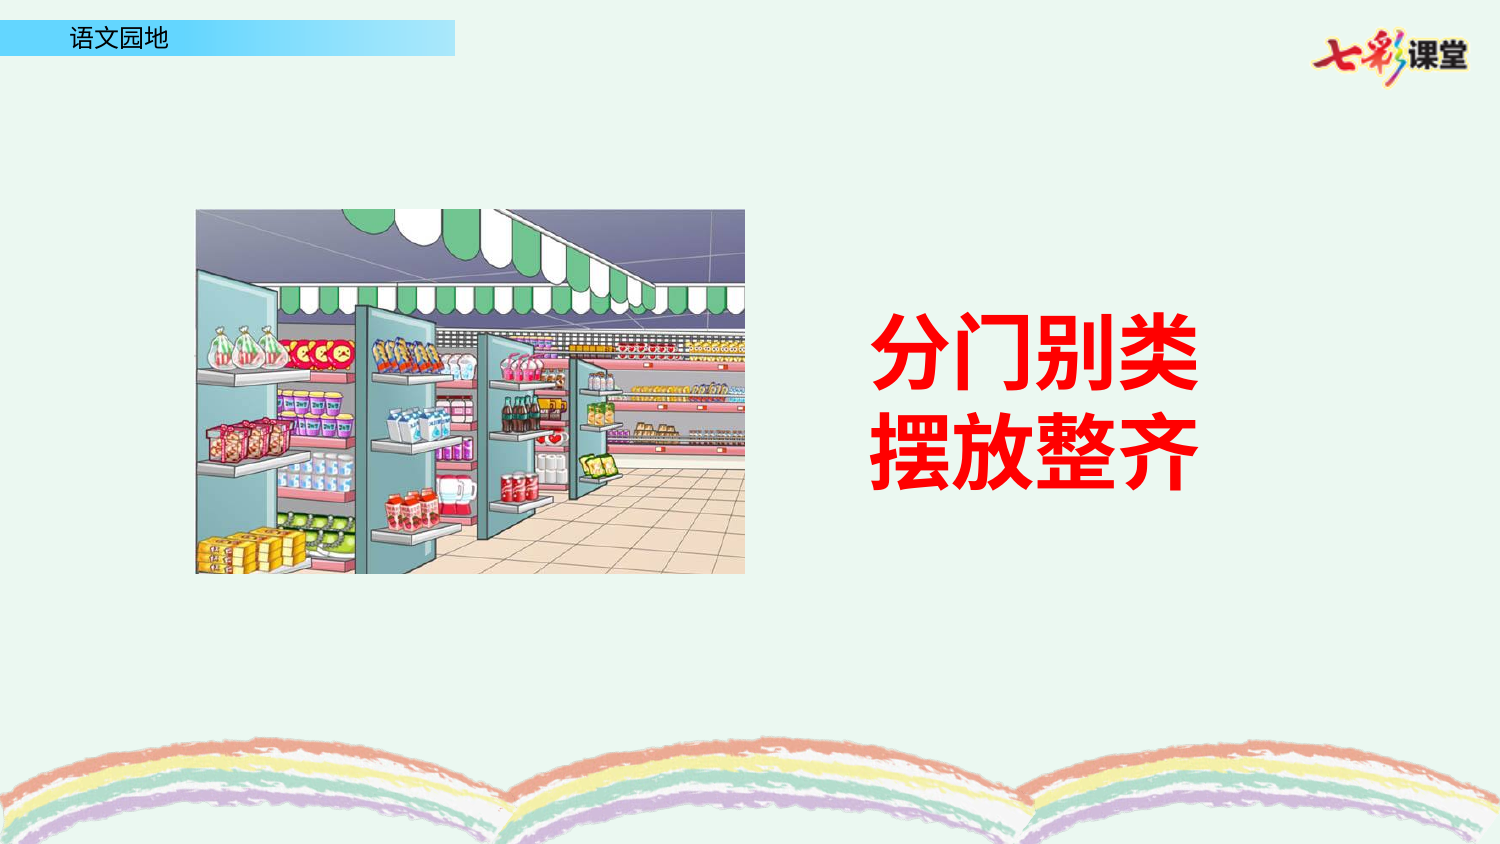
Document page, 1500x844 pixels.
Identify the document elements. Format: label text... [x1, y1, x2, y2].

picture [0, 209, 1500, 844]
picture [1308, 14, 1477, 95]
text_box 分门别类 摆放整齐 [853, 292, 1251, 508]
